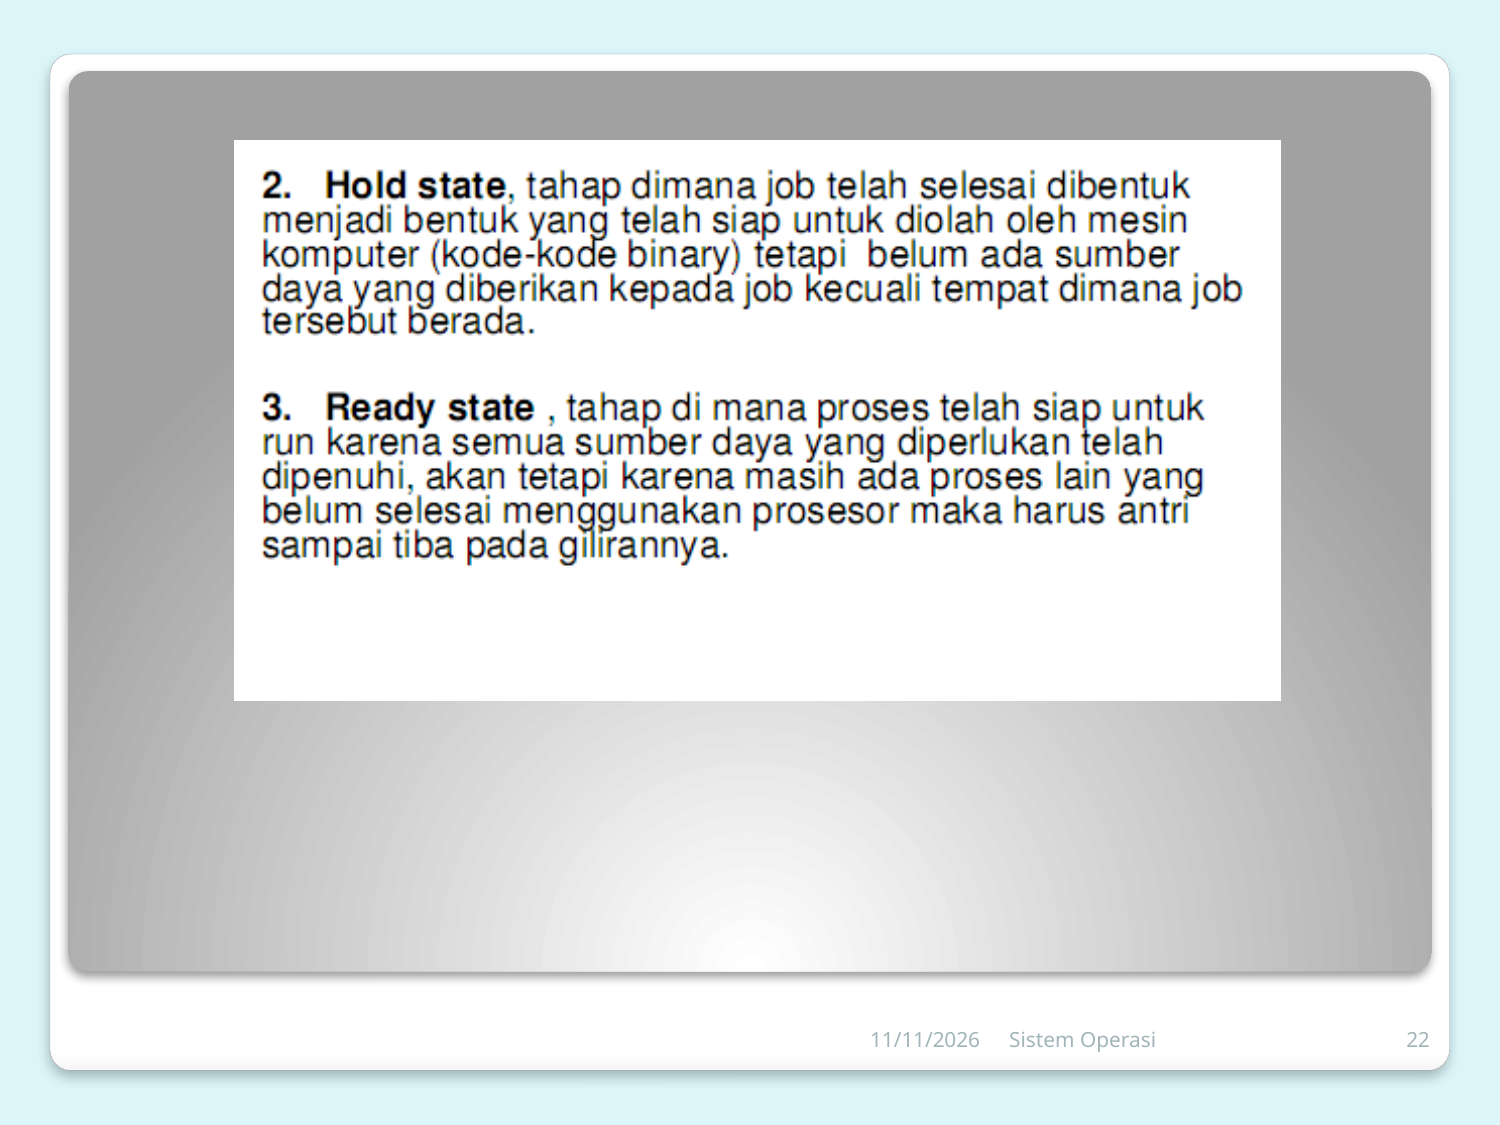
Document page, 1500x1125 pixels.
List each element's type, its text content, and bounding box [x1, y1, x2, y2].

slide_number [619, 1002, 994, 1063]
slide_number 22 [1370, 1002, 1445, 1063]
footer Sistem Operasi [994, 1002, 1370, 1063]
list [234, 140, 1281, 701]
